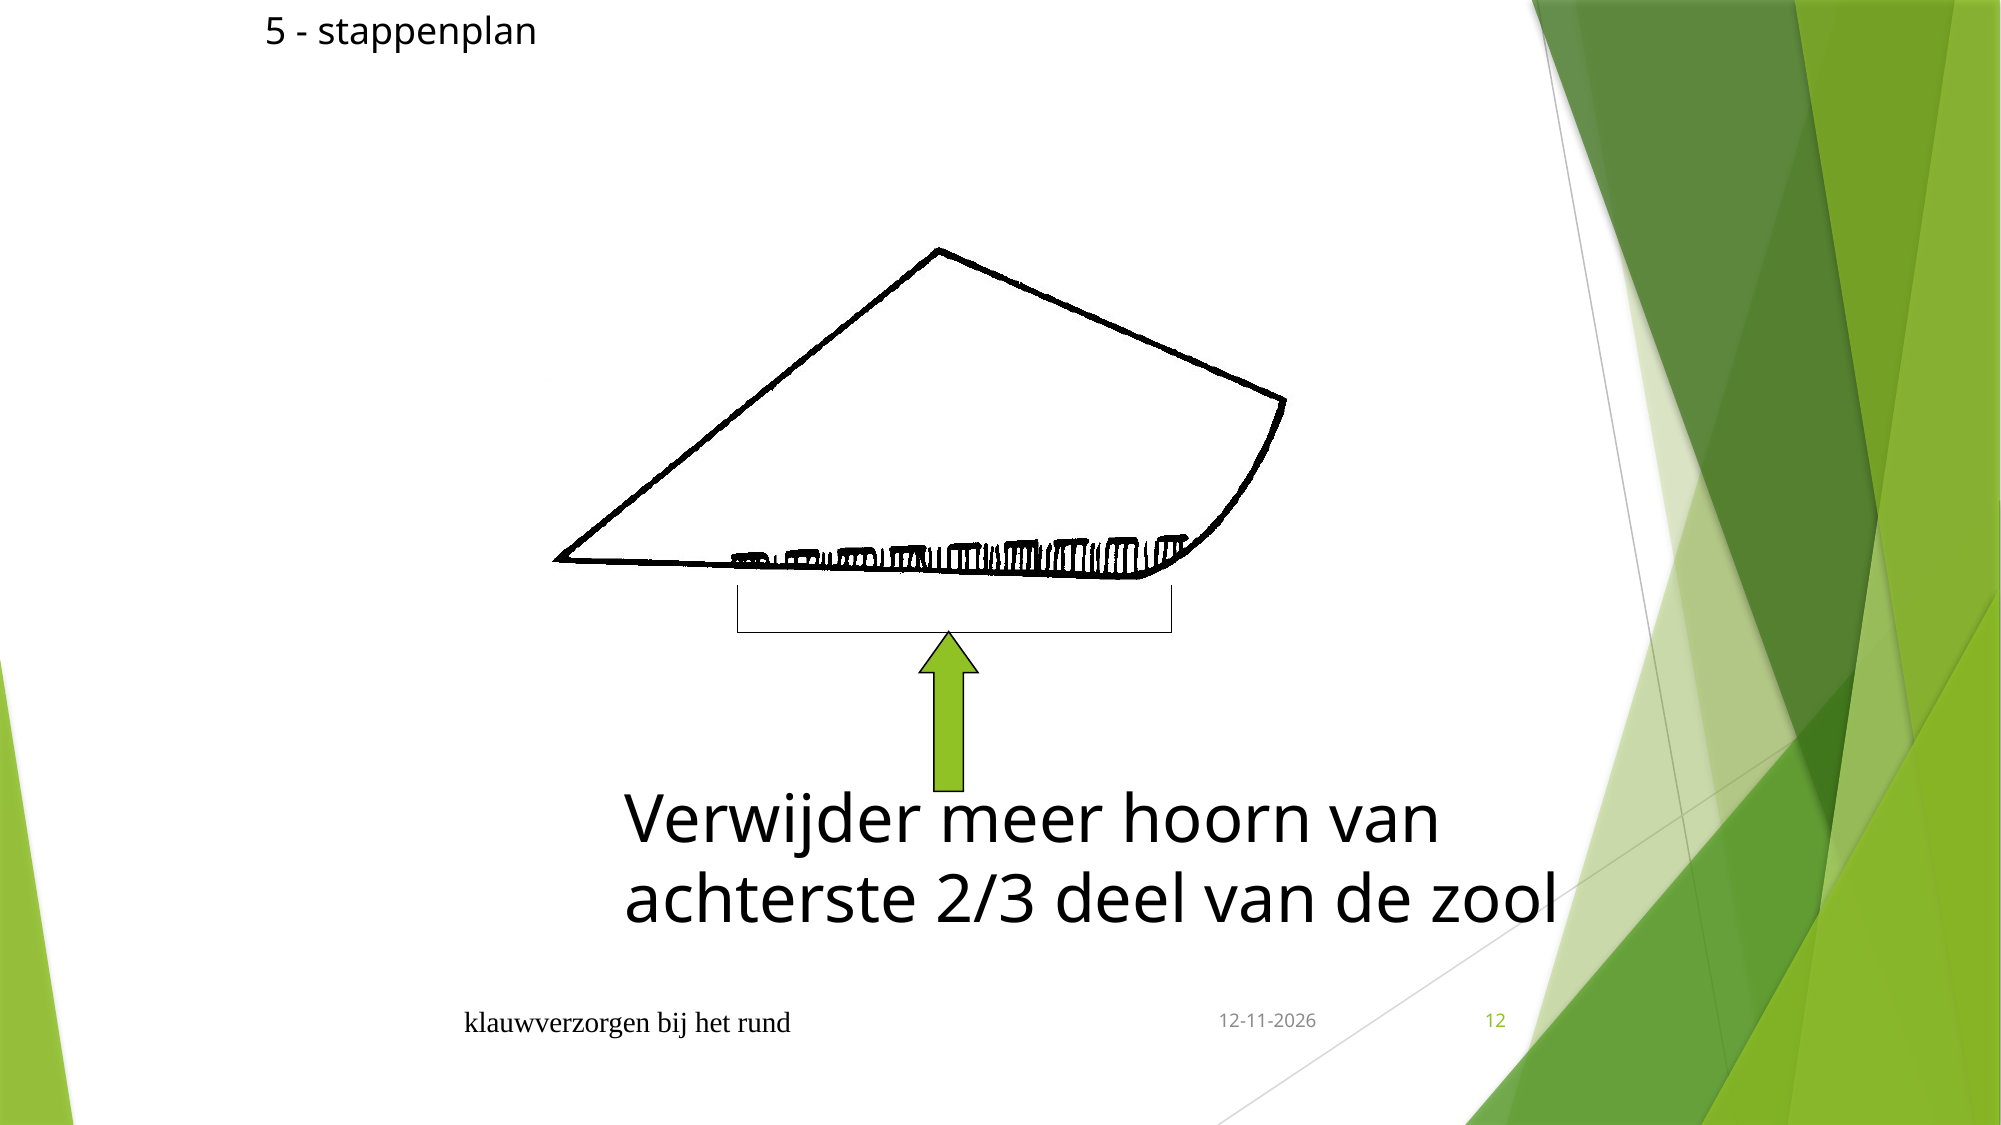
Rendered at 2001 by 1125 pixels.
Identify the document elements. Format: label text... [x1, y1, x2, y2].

slide_number 12 [1409, 991, 1522, 1051]
footer klauwverzorgen bij het rund [111, 991, 1145, 1051]
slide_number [1181, 991, 1332, 1051]
text_box 5 - stappenplan [249, 0, 875, 60]
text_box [436, 174, 1573, 946]
